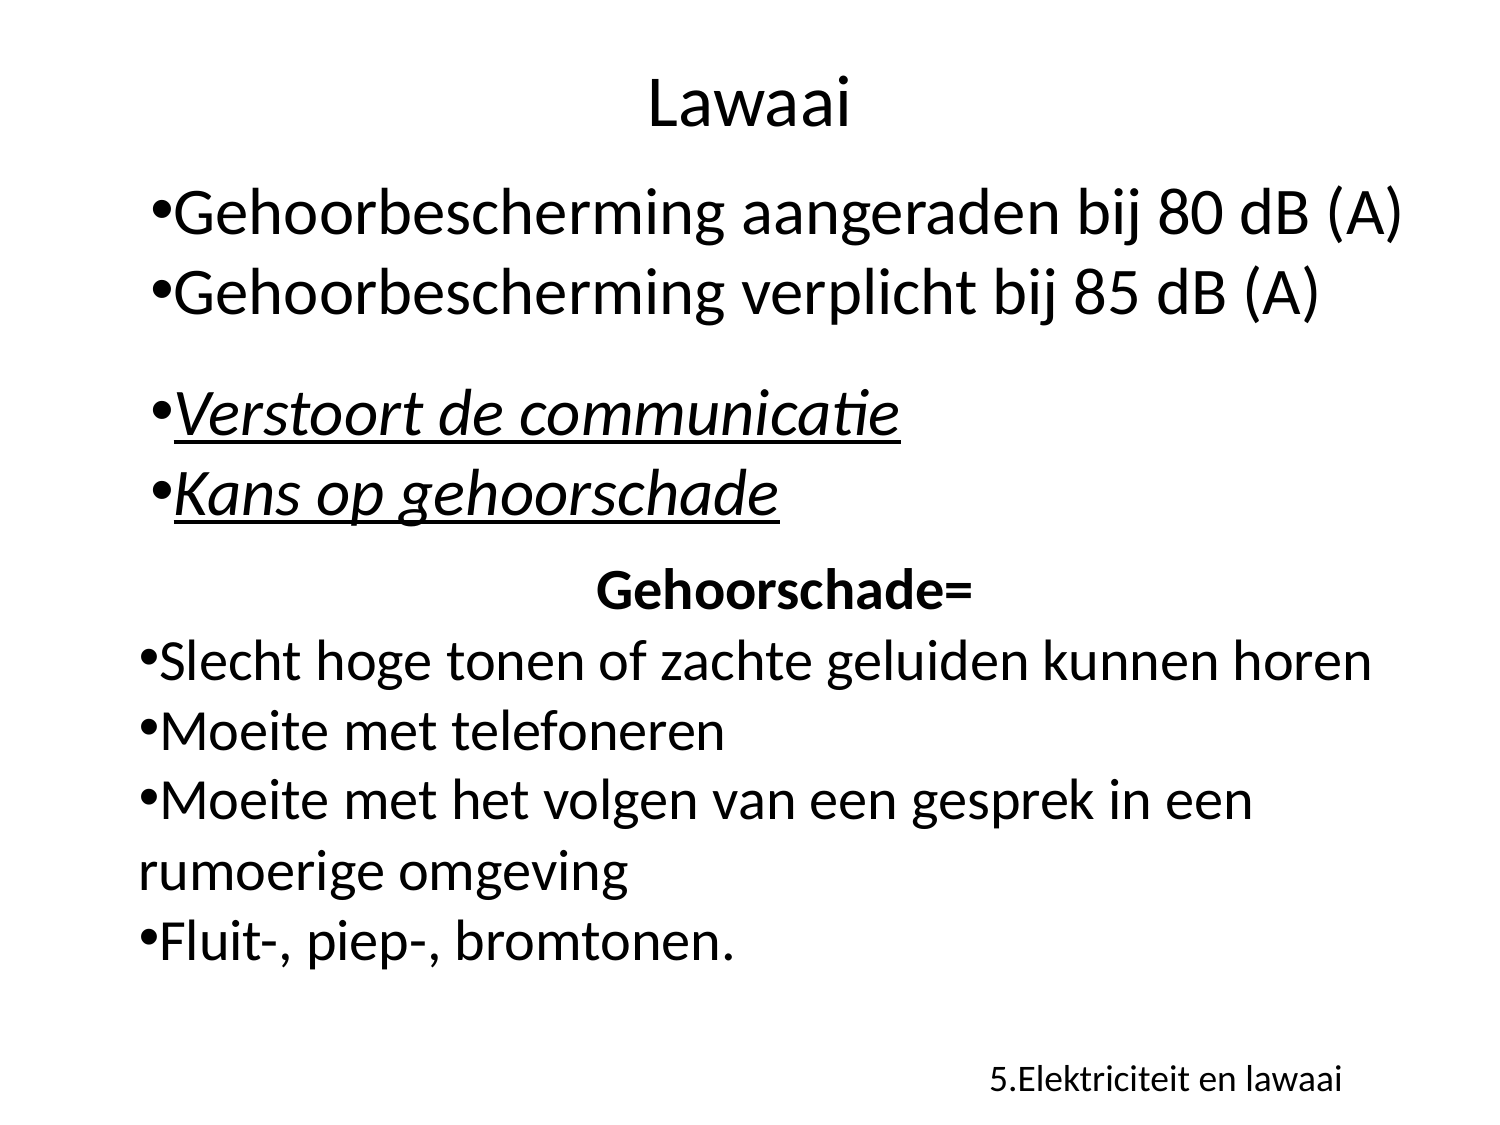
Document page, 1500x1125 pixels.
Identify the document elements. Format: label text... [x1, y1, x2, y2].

text_box Verstoort de communicatie Kans op gehoorschade [135, 361, 1388, 544]
text_box Gehoorschade= Slecht hoge tonen of zachte geluiden kunnen horen Moeite met telefoneren Moeite met het volgen van een gesprek in een rumoerige omgeving Fluit-, piep-, bromtonen. [123, 544, 1447, 1119]
text_box Gehoorbescherming aangeraden bij 80 dB (A) Gehoorbescherming verplicht bij 85 dB (A) [135, 160, 1459, 336]
title Lawaai [75, 45, 1425, 149]
